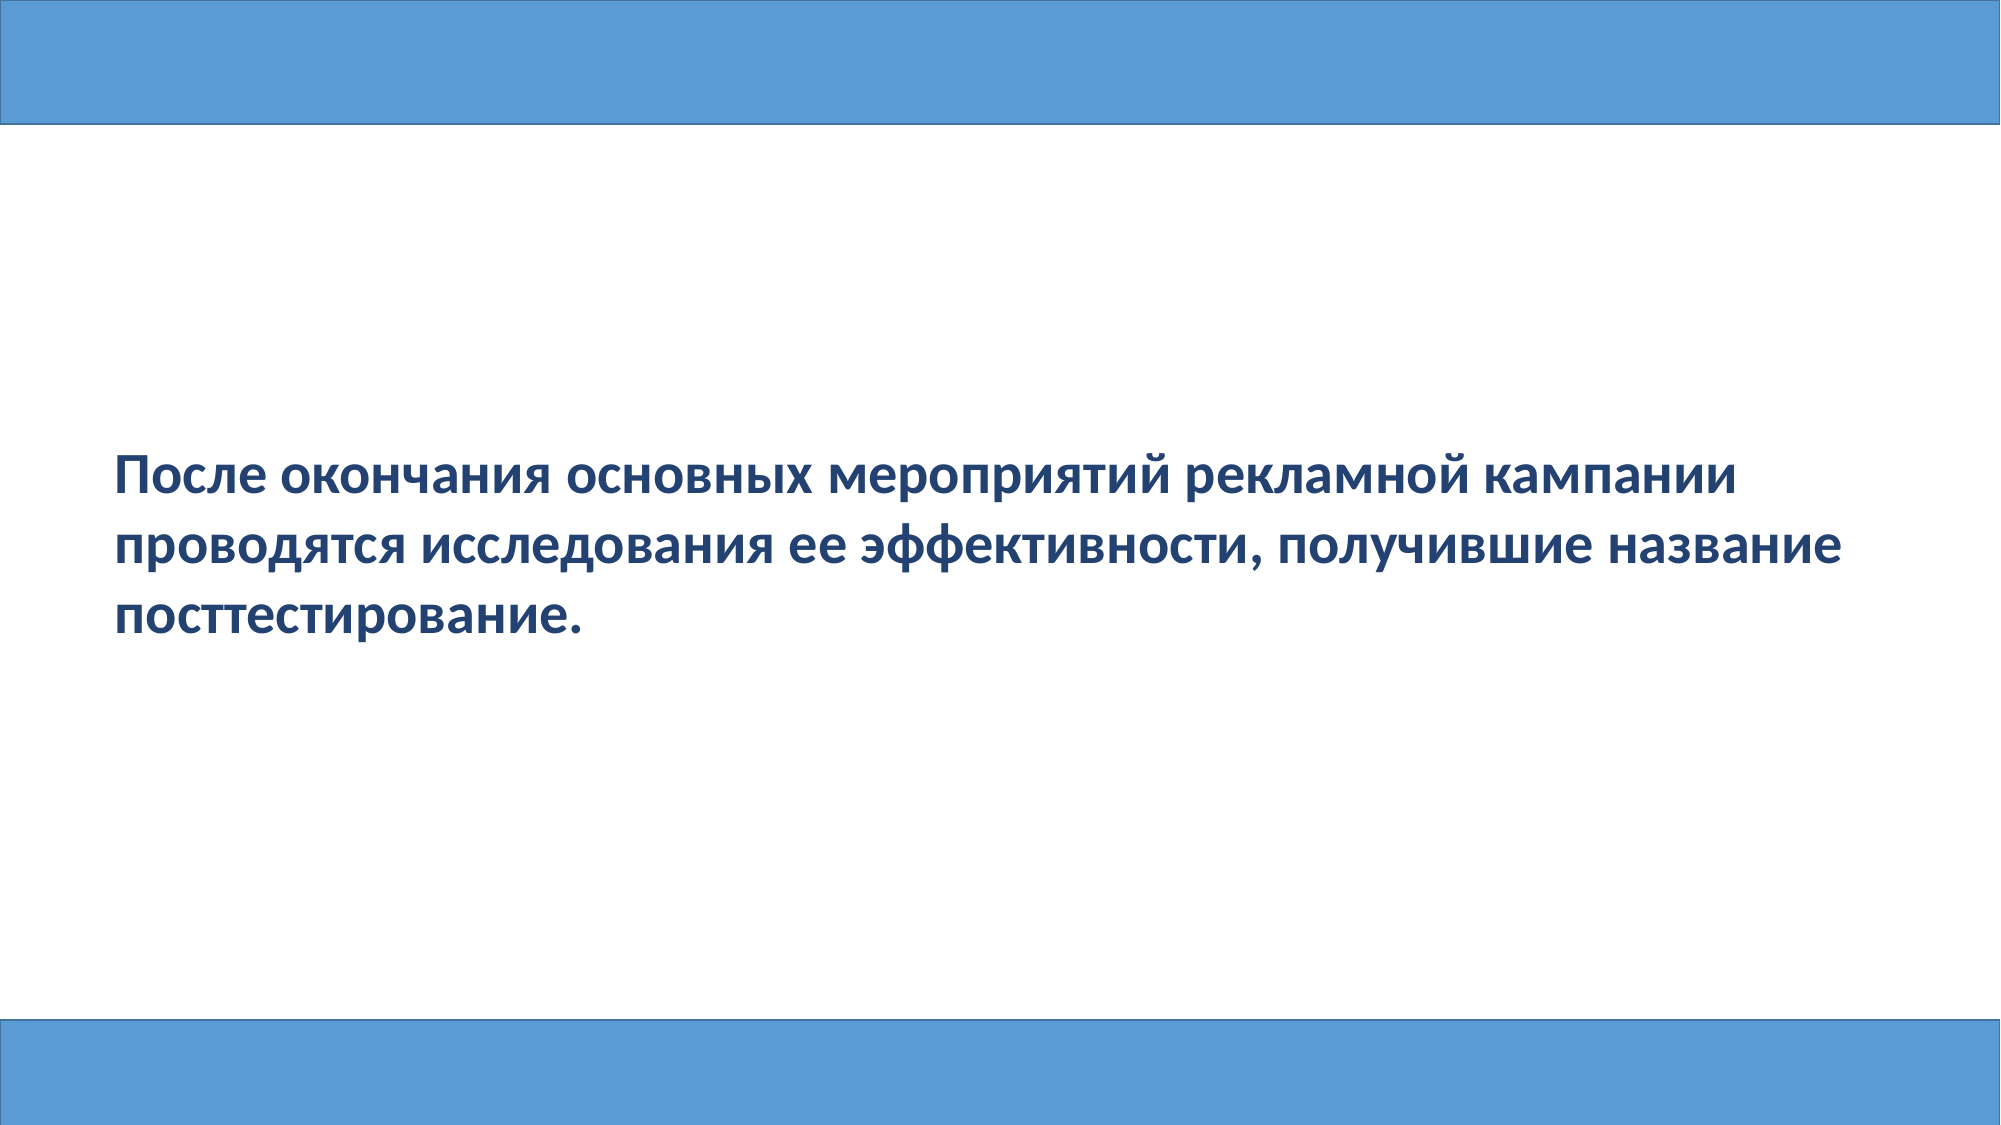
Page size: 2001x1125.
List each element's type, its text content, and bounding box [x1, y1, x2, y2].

text_box [0, 0, 2000, 124]
list После окончания основных мероприятий рекламной кампании проводятся исследования ее эффективности, получившие название посттестирование. [99, 428, 1900, 1019]
text_box [0, 1019, 2000, 1125]
